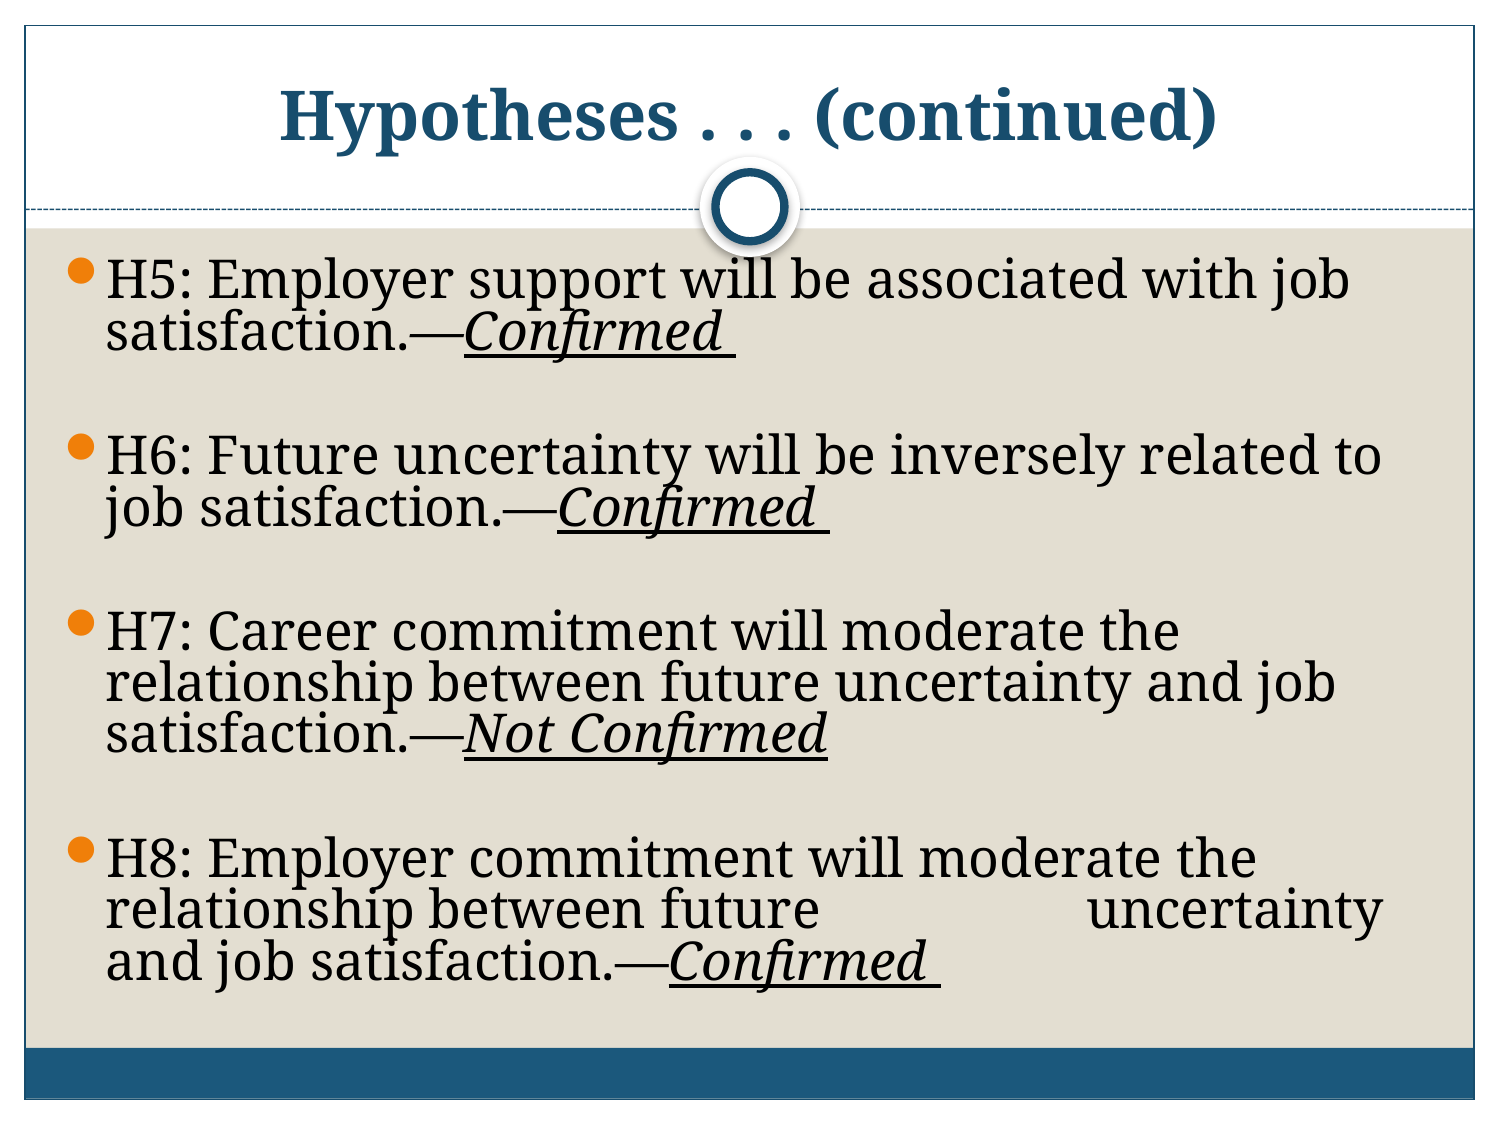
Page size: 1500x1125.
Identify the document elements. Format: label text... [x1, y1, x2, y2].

title Hypotheses . . . (continued) [49, 37, 1450, 162]
list H5: Employer support will be associated with job satisfaction.—Confirmed H6: Future uncertainty will be inversely related to job satisfaction.—Confirmed H7: Career commitment will moderate the relationship between future uncertainty and job satisfaction.—Not Confirmed H8: Employer commitment will moderate the relationship between future uncertainty and job satisfaction.—Confirmed [49, 250, 1445, 1001]
